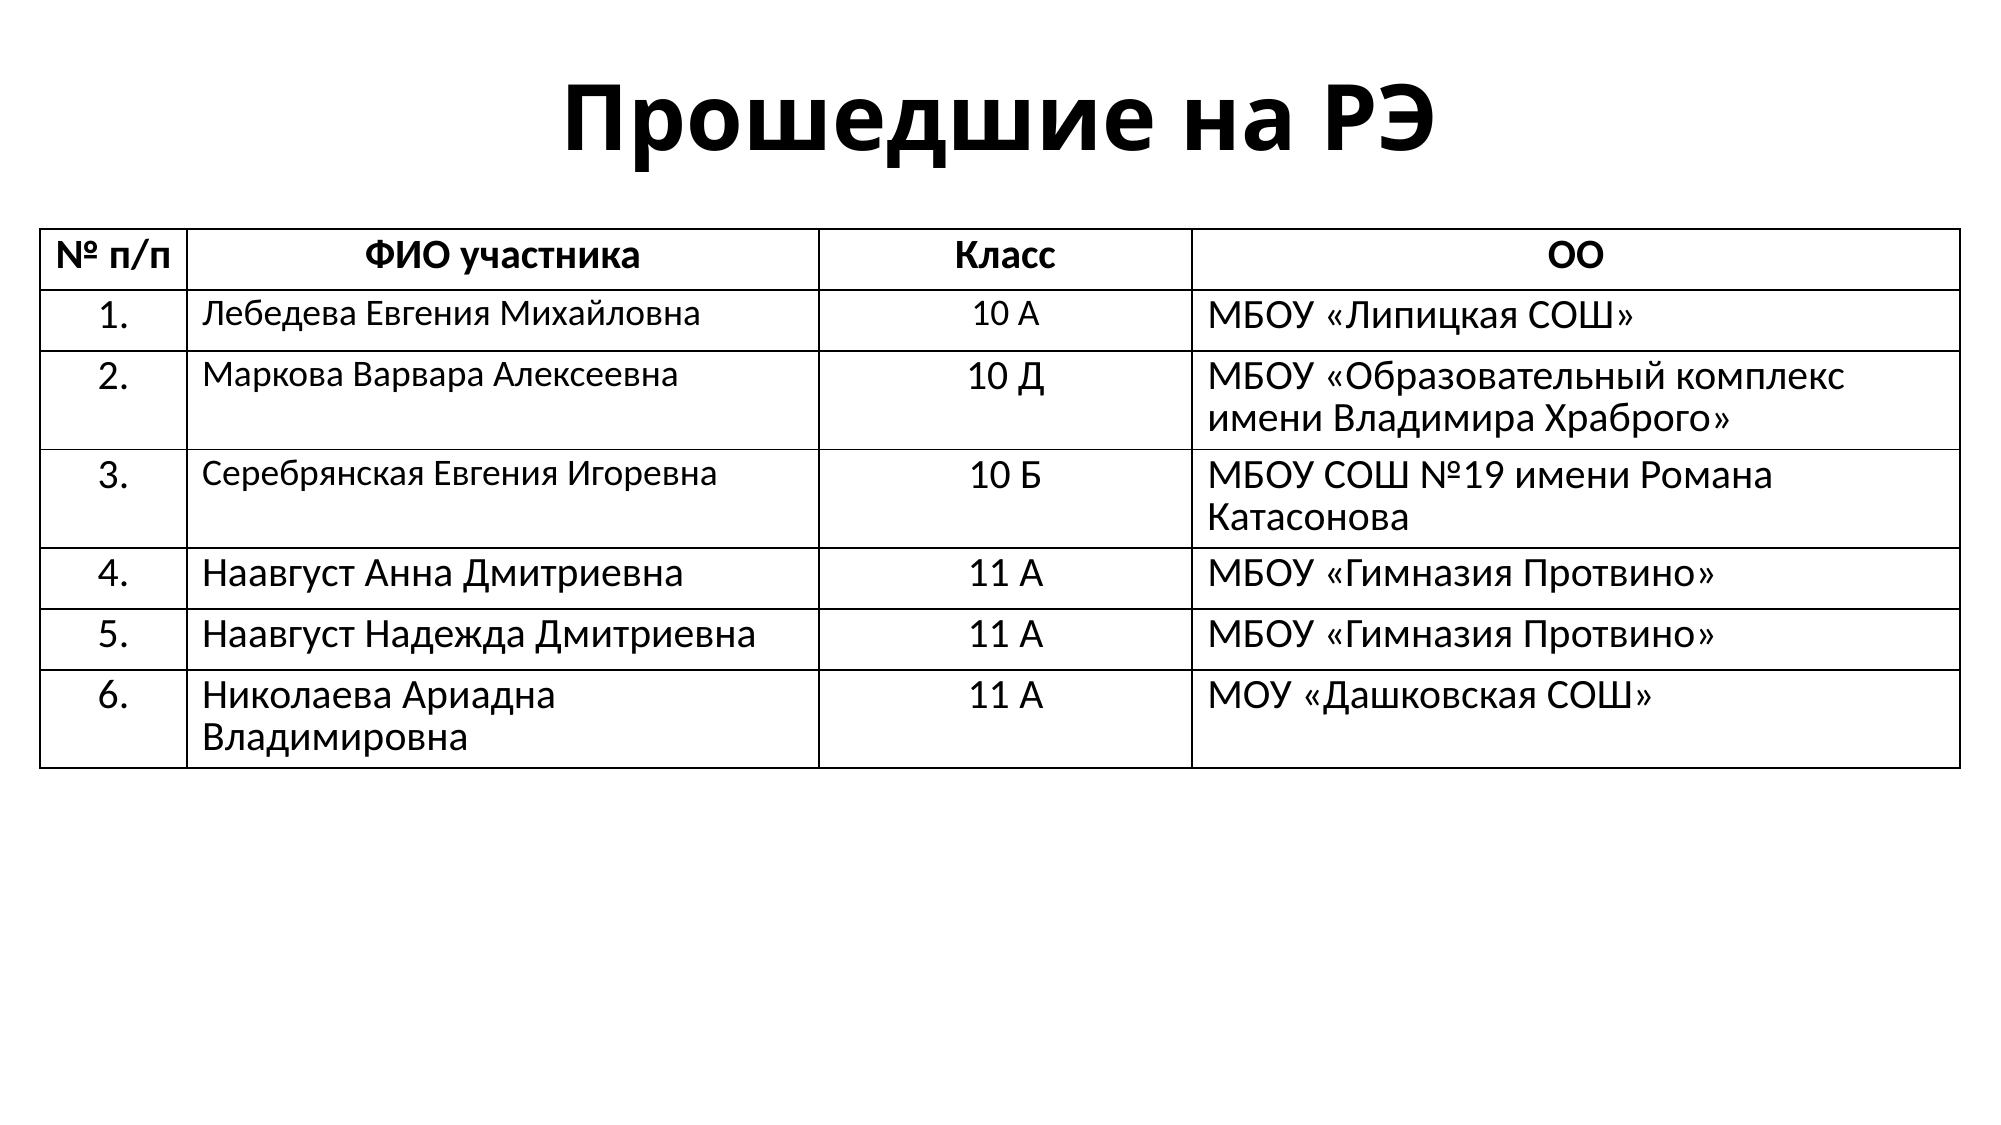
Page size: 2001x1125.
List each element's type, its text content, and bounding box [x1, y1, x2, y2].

table_cell МБОУ «Гимназия Протвино» [1193, 549, 1959, 608]
table_cell 10 Д [820, 352, 1191, 449]
table_header ФИО участника [188, 230, 818, 289]
table_cell МБОУ «Образовательный комплекс имени Владимира Храброго» [1193, 352, 1959, 449]
table_header № п/п [41, 230, 186, 289]
title Прошедшие на РЭ [137, 11, 1863, 228]
table_cell МБОУ «Липицкая СОШ» [1193, 291, 1959, 350]
table_cell 11 А [820, 671, 1191, 767]
table_cell МБОУ СОШ №19 имени Романа Катасонова [1193, 450, 1959, 547]
table_cell 10 Б [820, 450, 1191, 547]
table_cell 5. [41, 610, 186, 669]
table_cell Маркова Варвара Алексеевна [188, 352, 818, 449]
table_cell МОУ «Дашковская СОШ» [1193, 671, 1959, 767]
table_cell 6. [41, 671, 186, 767]
table_cell МБОУ «Гимназия Протвино» [1193, 610, 1959, 669]
table_cell 11 А [820, 549, 1191, 608]
table_cell 4. [41, 549, 186, 608]
table_cell Николаева Ариадна Владимировна [188, 671, 818, 767]
table_cell Наавгуст Надежда Дмитриевна [188, 610, 818, 669]
table_cell 11 А [820, 610, 1191, 669]
table_cell 3. [41, 450, 186, 547]
table_cell Наавгуст Анна Дмитриевна [188, 549, 818, 608]
table_header ОО [1193, 230, 1959, 289]
table_cell Серебрянская Евгения Игоревна [188, 450, 818, 547]
table_header Класс [820, 230, 1191, 289]
table_cell 2. [41, 352, 186, 449]
table_cell Лебедева Евгения Михайловна [188, 291, 818, 350]
table_cell 1. [41, 291, 186, 350]
table_cell 10 А [820, 291, 1191, 350]
